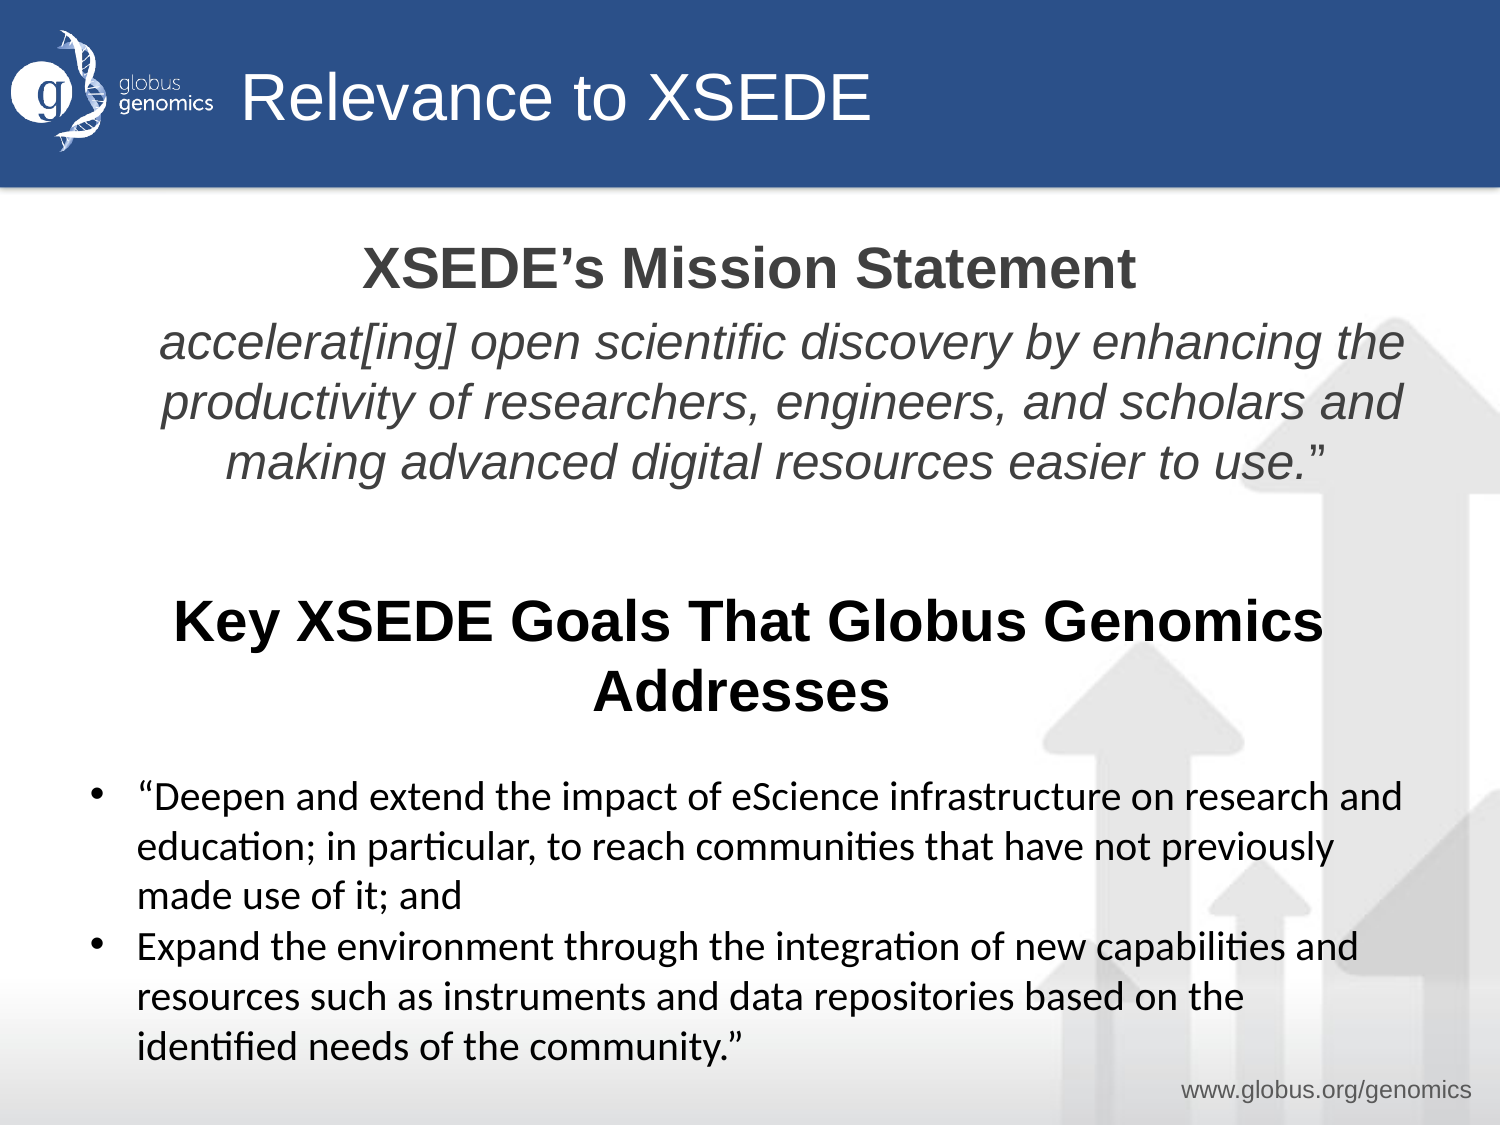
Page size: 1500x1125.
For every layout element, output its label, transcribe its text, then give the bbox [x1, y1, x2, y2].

title Relevance to XSEDE [225, 12, 1463, 175]
picture [9, 28, 214, 154]
list XSEDE’s Mission Statement accelerat[ing] open scientific discovery by enhancing the productivity of researchers, engineers, and scholars and making advanced digital resources easier to use.” [75, 222, 1425, 566]
text_box Key XSEDE Goals That Globus Genomics Addresses “Deepen and extend the impact of eScience infrastructure on research and education; in particular, to reach communities that have not previously made use of it; and Expand the environment through the integration of new capabilities and resources such as instruments and data repositories based on the identified needs of the community.” [74, 576, 1425, 1076]
picture [0, 188, 1500, 1125]
